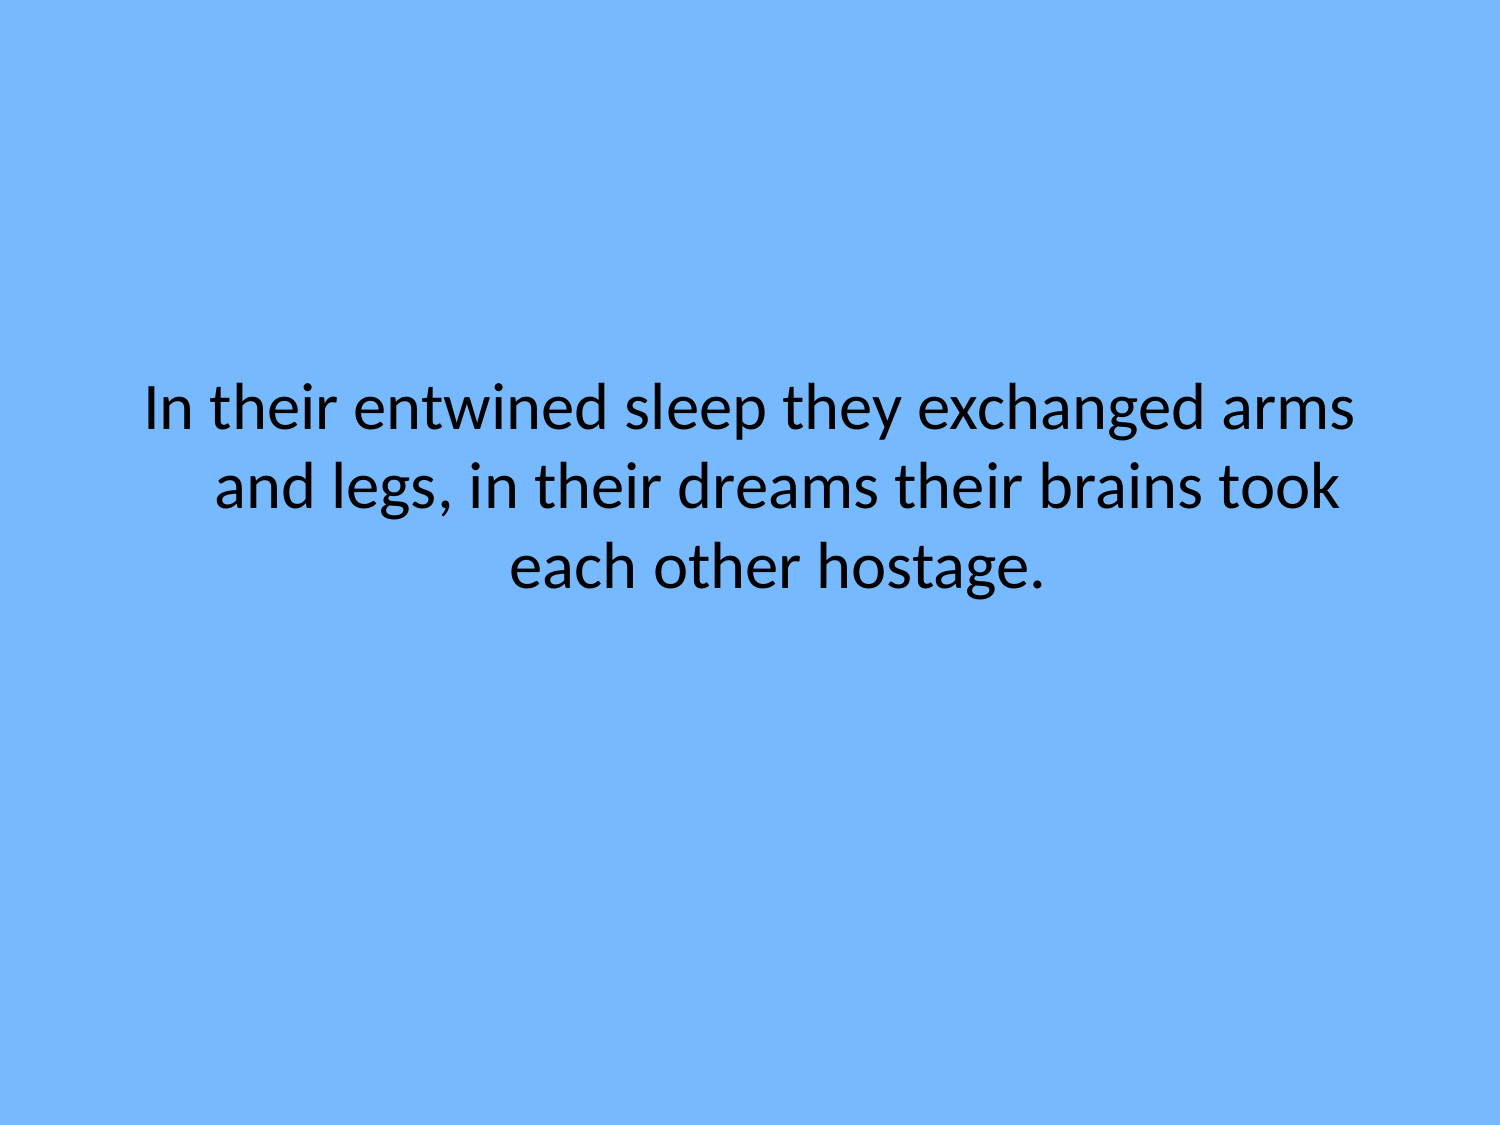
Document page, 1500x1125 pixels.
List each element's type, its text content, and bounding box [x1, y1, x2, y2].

list In their entwined sleep they exchanged arms and legs, in their dreams their brains took each other hostage. [75, 75, 1425, 1005]
